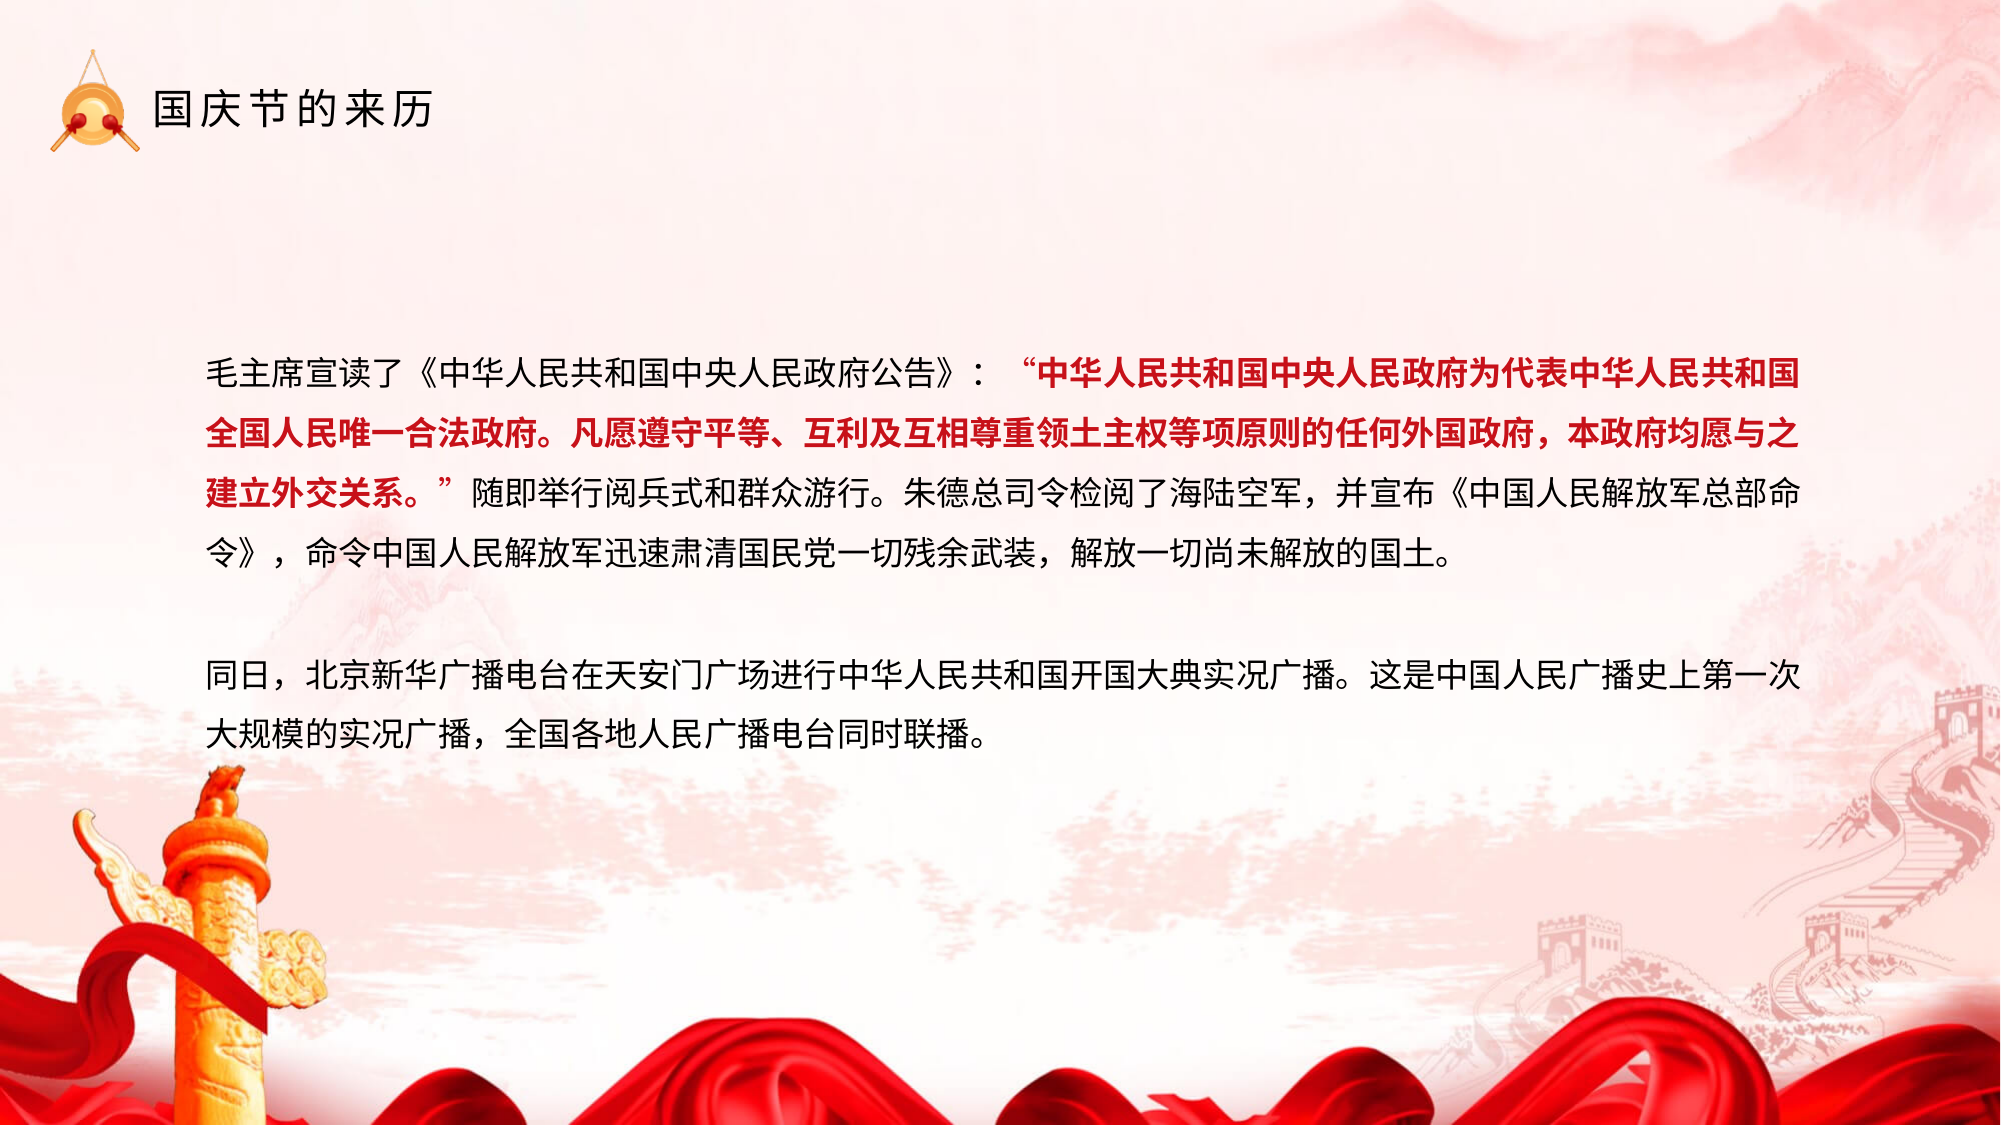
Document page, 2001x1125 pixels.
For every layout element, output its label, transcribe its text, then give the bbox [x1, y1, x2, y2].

text_box 毛主席宣读了《中华人民共和国中央人民政府公告》：“中华人民共和国中央人民政府为代表中华人民共和国全国人民唯一合法政府。凡愿遵守平等、互利及互相尊重领土主权等项原则的任何外国政府，本政府均愿与之建立外交关系。”随即举行阅兵式和群众游行。朱德总司令检阅了海陆空军，并宣布《中国人民解放军总部命令》，命令中国人民解放军迅速肃清国民党一切残余武装，解放一切尚未解放的国土。 [190, 324, 1840, 580]
picture [0, 0, 2001, 1125]
text_box 同日，北京新华广播电台在天安门广场进行中华人民共和国开国大典实况广播。这是中国人民广播史上第一次大规模的实况广播，全国各地人民广播电台同时联播。 [190, 626, 1840, 761]
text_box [49, 49, 601, 163]
